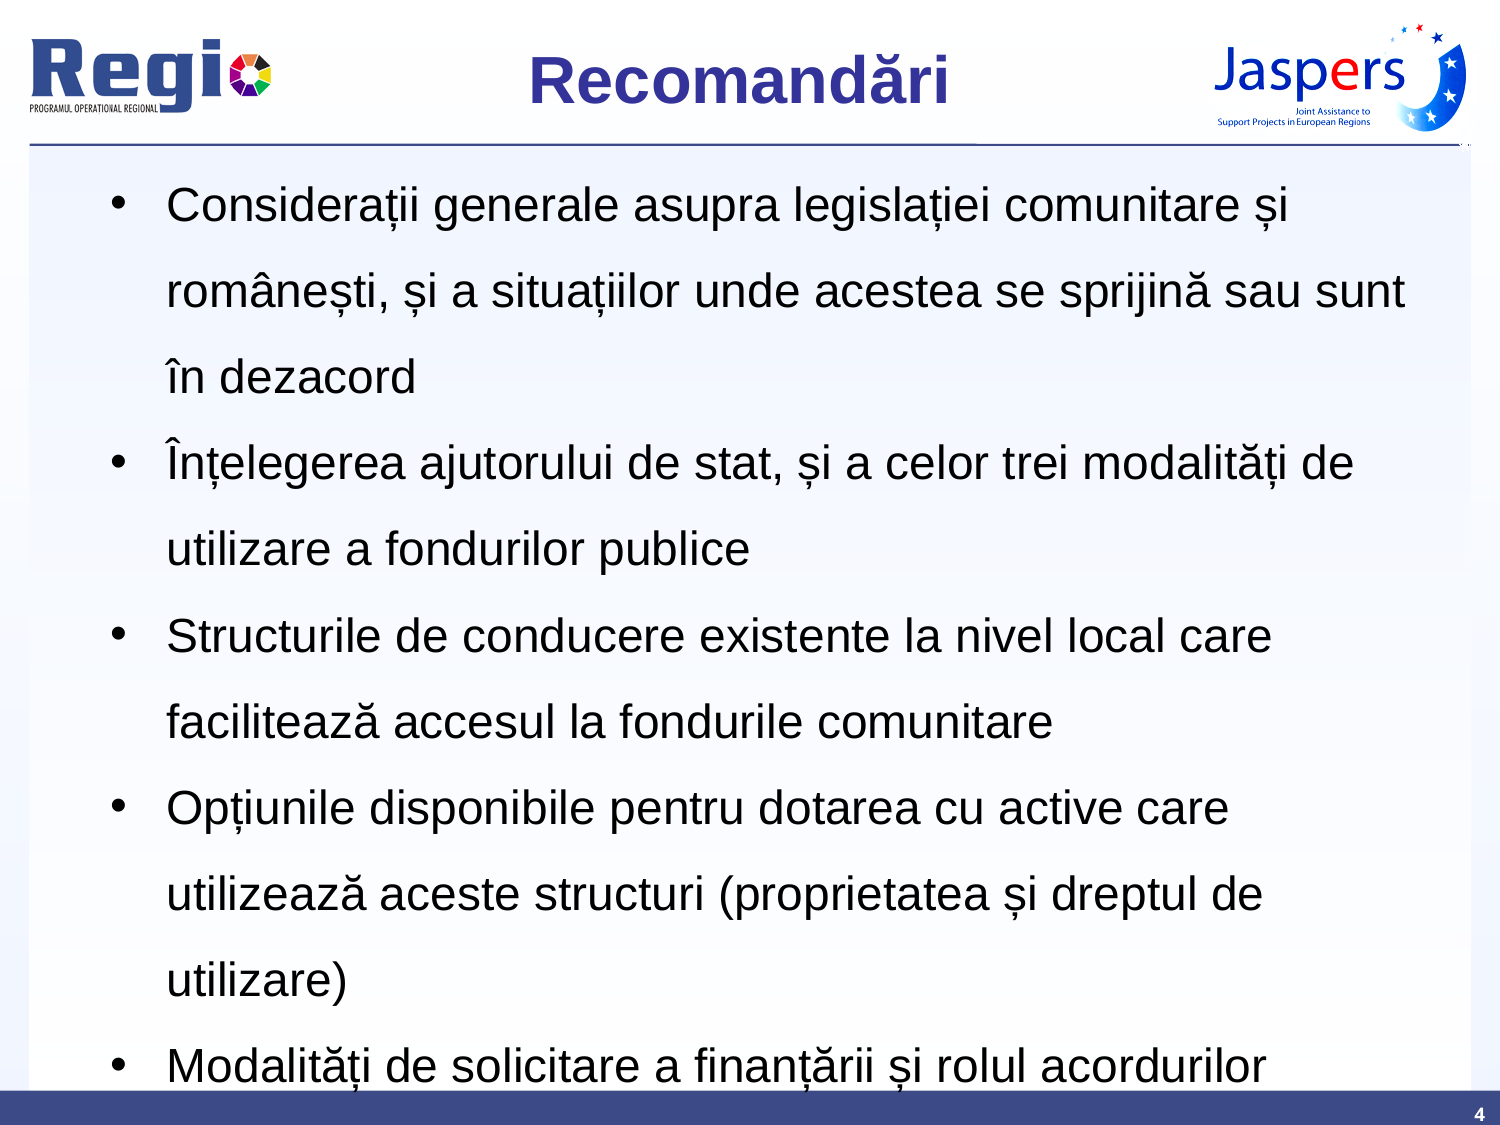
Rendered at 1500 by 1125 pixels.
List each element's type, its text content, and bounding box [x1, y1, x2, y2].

title Recomandări [64, 18, 1169, 135]
text_box Considerații generale asupra legislației comunitare și românești, și a situațiilor unde acestea se sprijină sau sunt în dezacord Înțelegerea ajutorului de stat, și a celor trei modalități de utilizare a fondurilor publice Structurile de conducere existente la nivel local care facilitează accesul la fondurile comunitare Opțiunile disponibile pentru dotarea cu active care utilizează aceste structuri (proprietatea și dreptul de utilizare) Modalități de solicitare a finanțării și rolul acordurilor [95, 137, 1424, 1100]
picture [29, 38, 273, 115]
picture [1174, 0, 1479, 154]
text_box 4 [1187, 1095, 1500, 1125]
